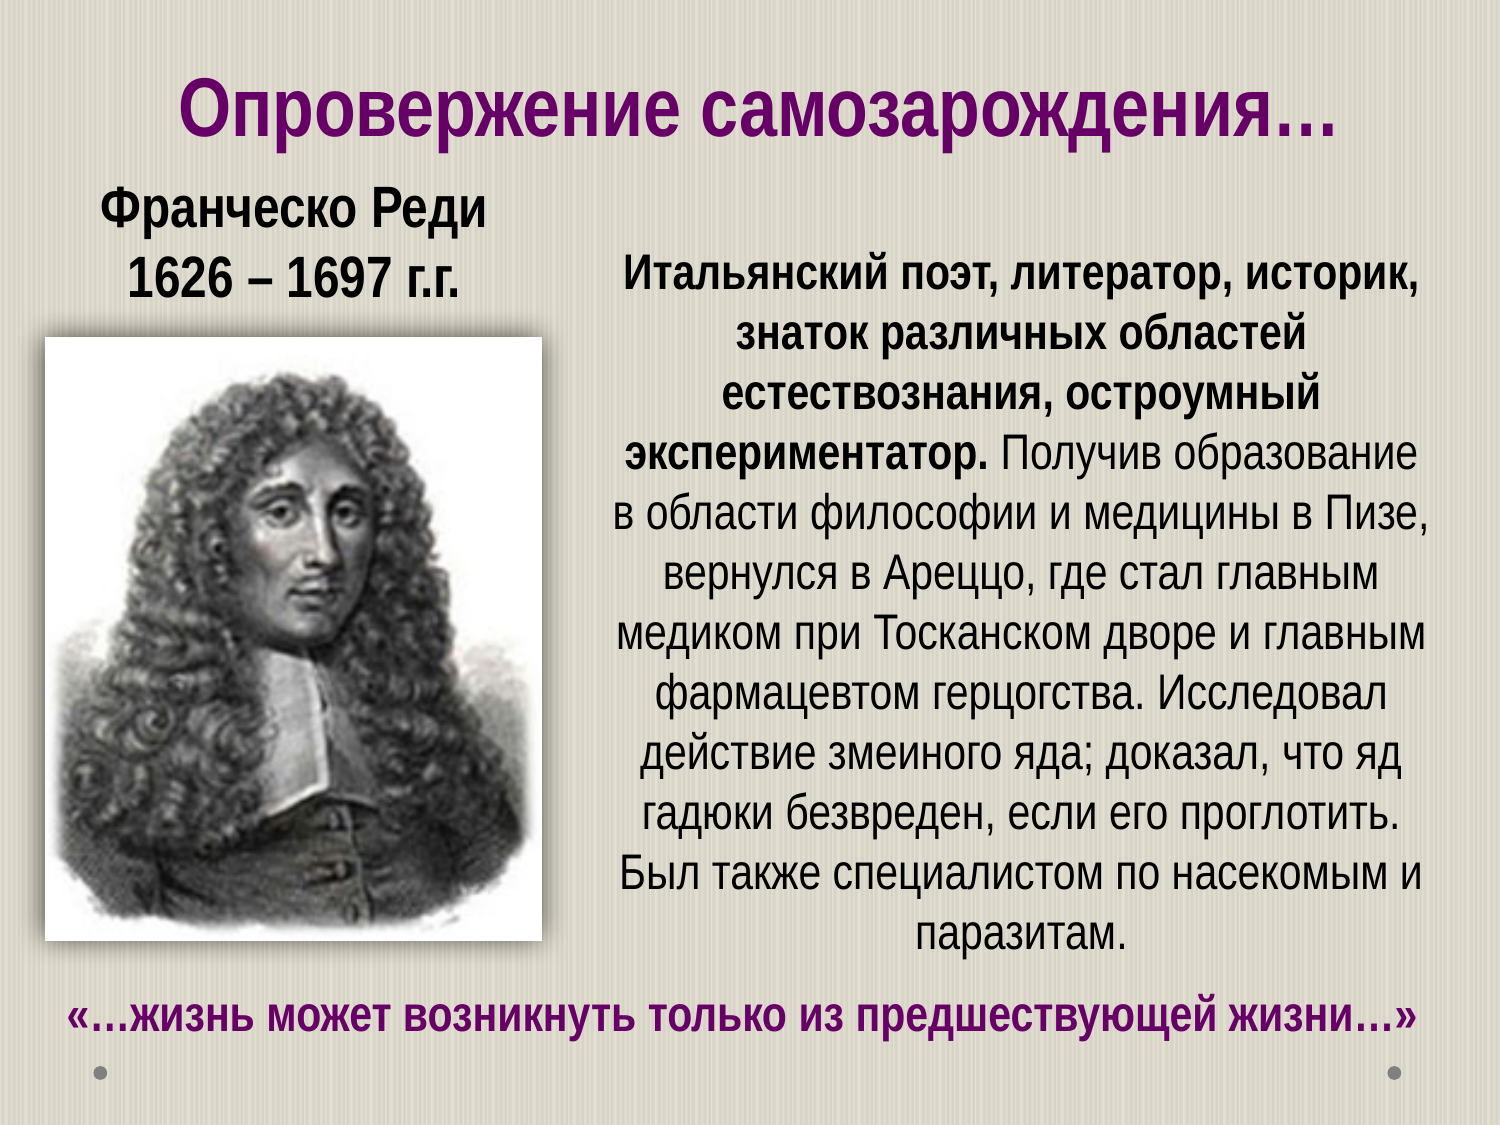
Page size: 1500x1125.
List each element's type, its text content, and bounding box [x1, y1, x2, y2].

picture [44, 337, 542, 941]
text_box Опровержение самозарождения… [33, 45, 1487, 160]
text_box Итальянский поэт, литератор, историк, знаток различных областей естествознания, остроумный экспериментатор. Получив образование в области философии и медицины в Пизе, вернулся в Ареццо, где стал главным медиком при Тосканском дворе и главным фармацевтом герцогства. Исследовал действие змеиного яда; доказал, что яд гадюки безвреден, если его проглотить. Был также специалистом по насекомым и паразитам. [596, 231, 1447, 967]
text_box Франческо Реди 1626 – 1697 г.г. [85, 161, 503, 317]
text_box «…жизнь может возникнуть только из предшествующей жизни…» [51, 973, 1483, 1049]
